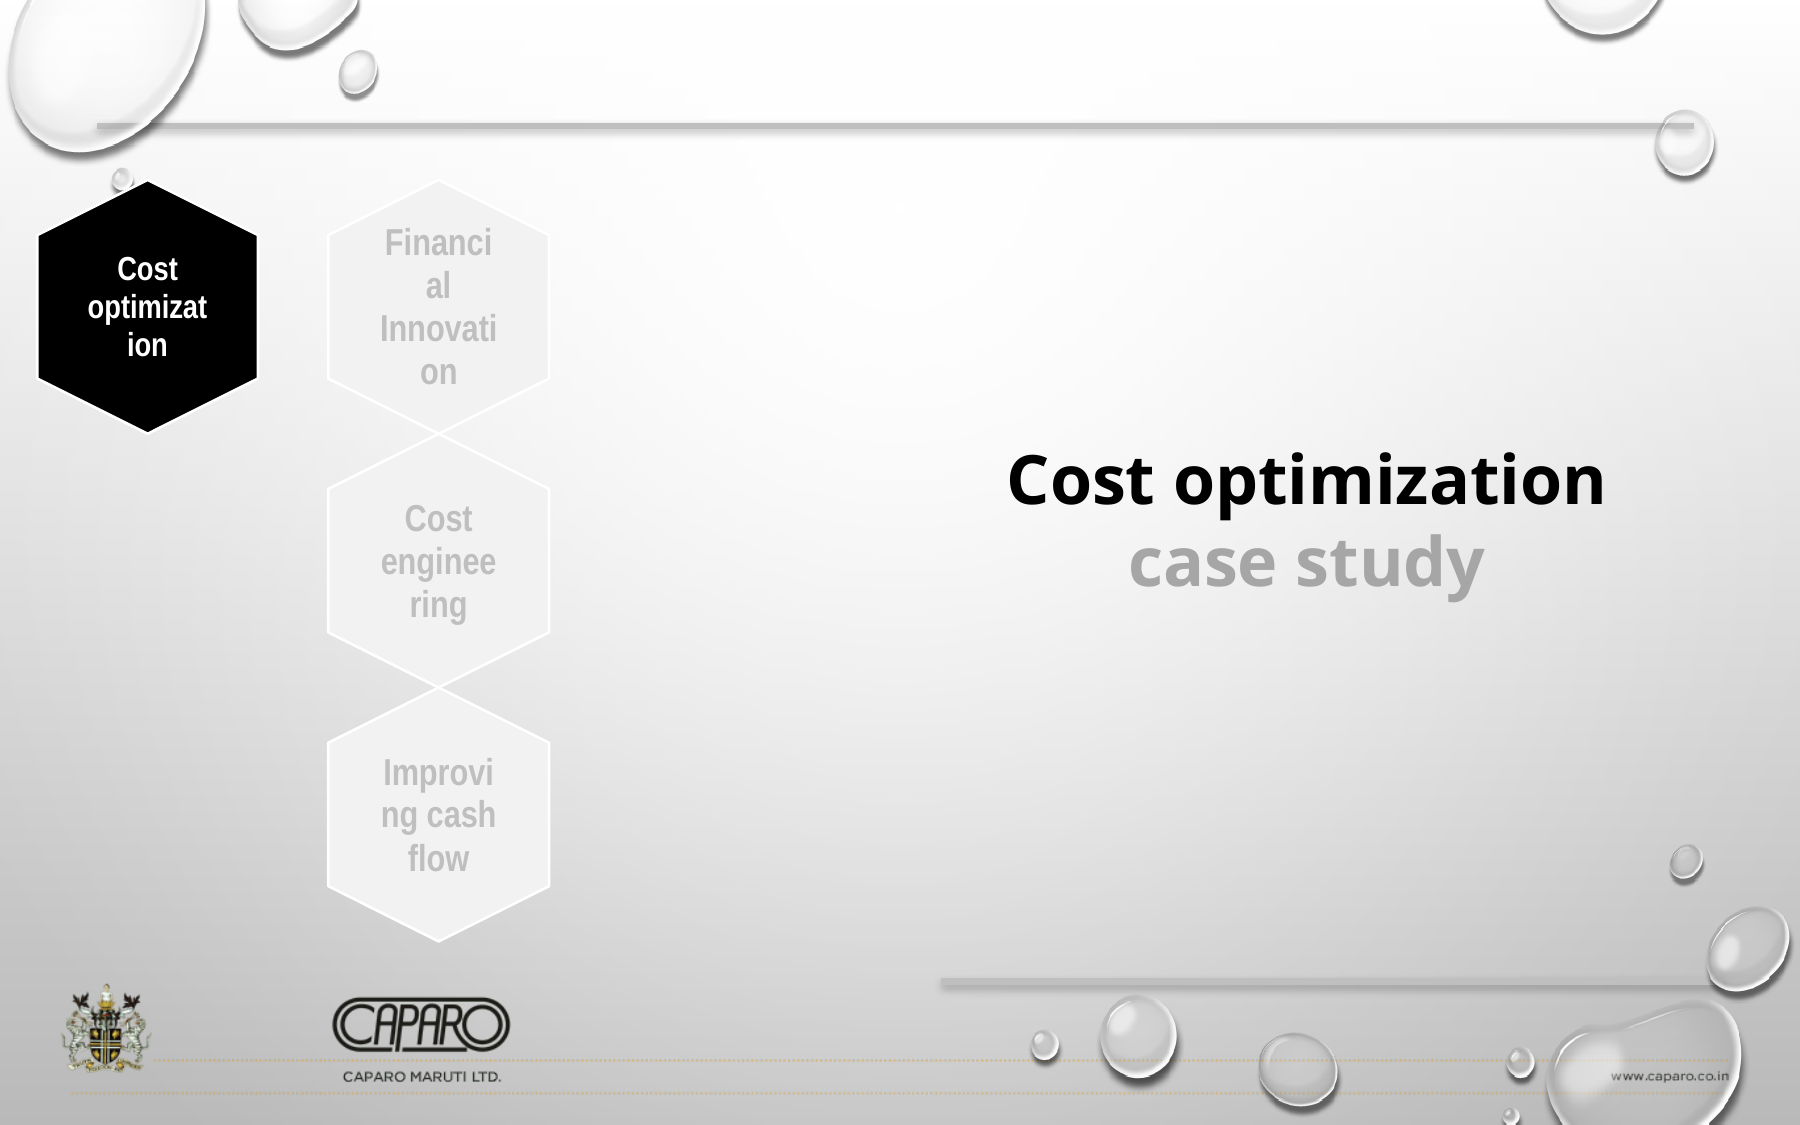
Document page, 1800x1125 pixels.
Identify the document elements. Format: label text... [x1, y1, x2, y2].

text_box Cost optimization case study [992, 429, 1622, 608]
picture [0, 0, 1800, 1125]
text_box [0, 179, 952, 942]
